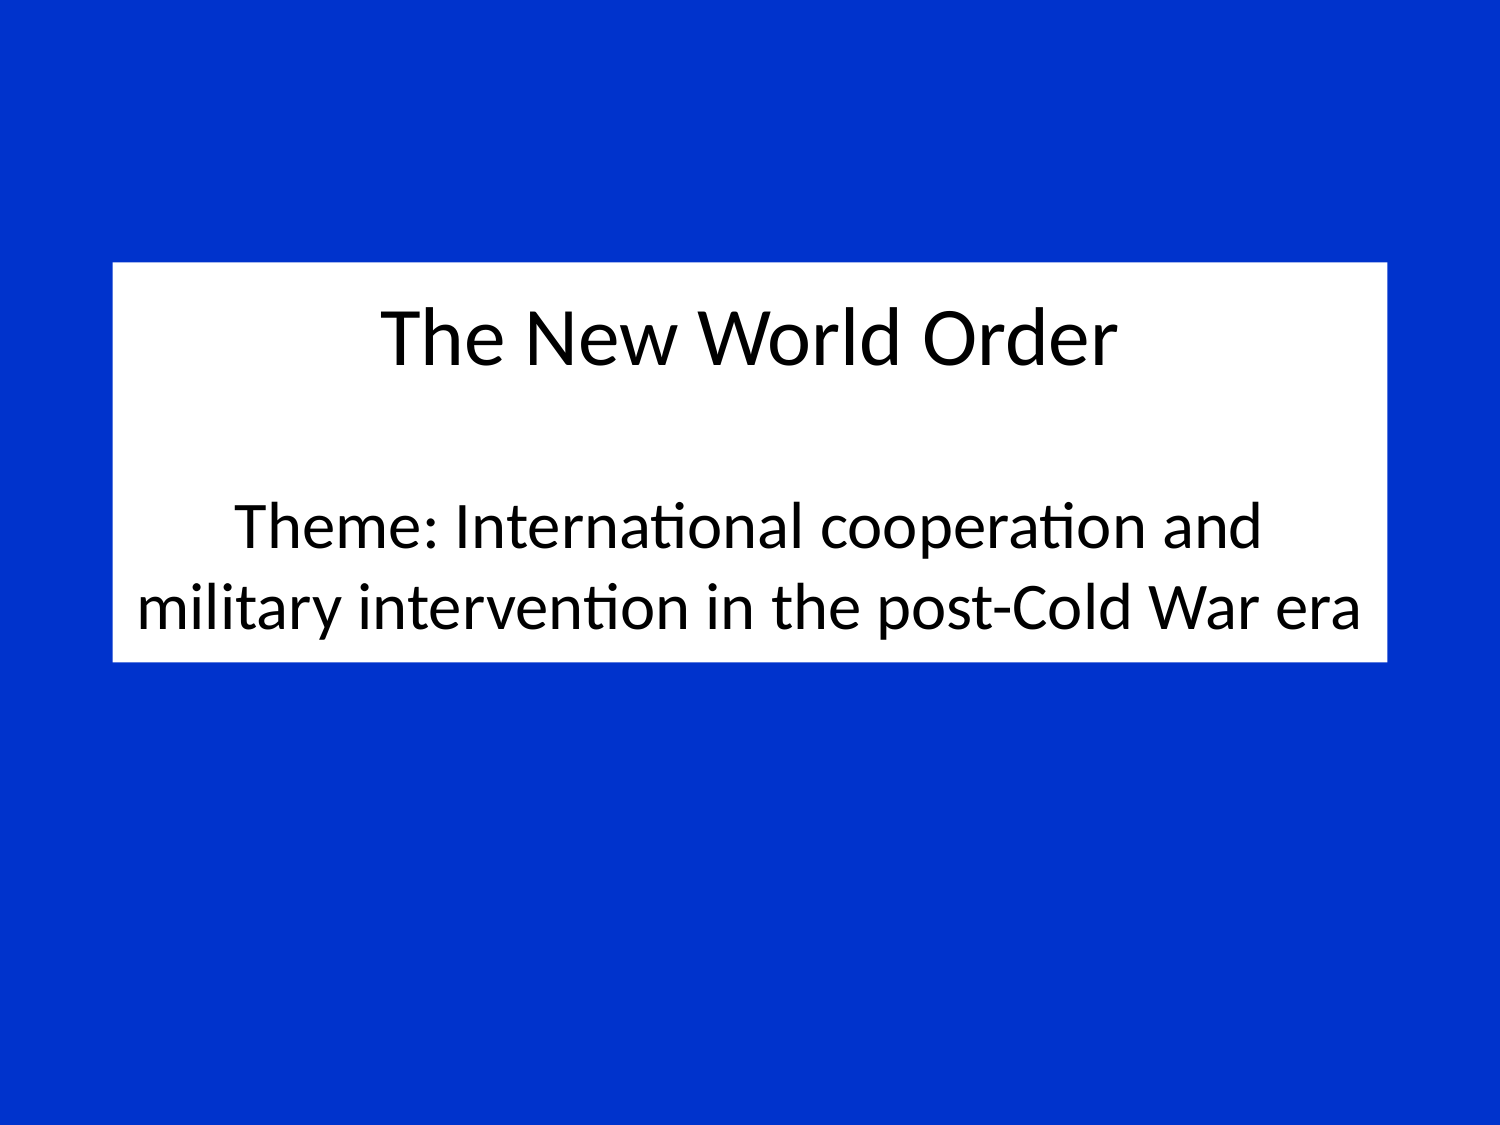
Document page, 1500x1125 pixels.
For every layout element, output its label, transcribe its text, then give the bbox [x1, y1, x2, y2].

title The New World Order Theme: International cooperation and military intervention in the post-Cold War era [112, 262, 1388, 663]
